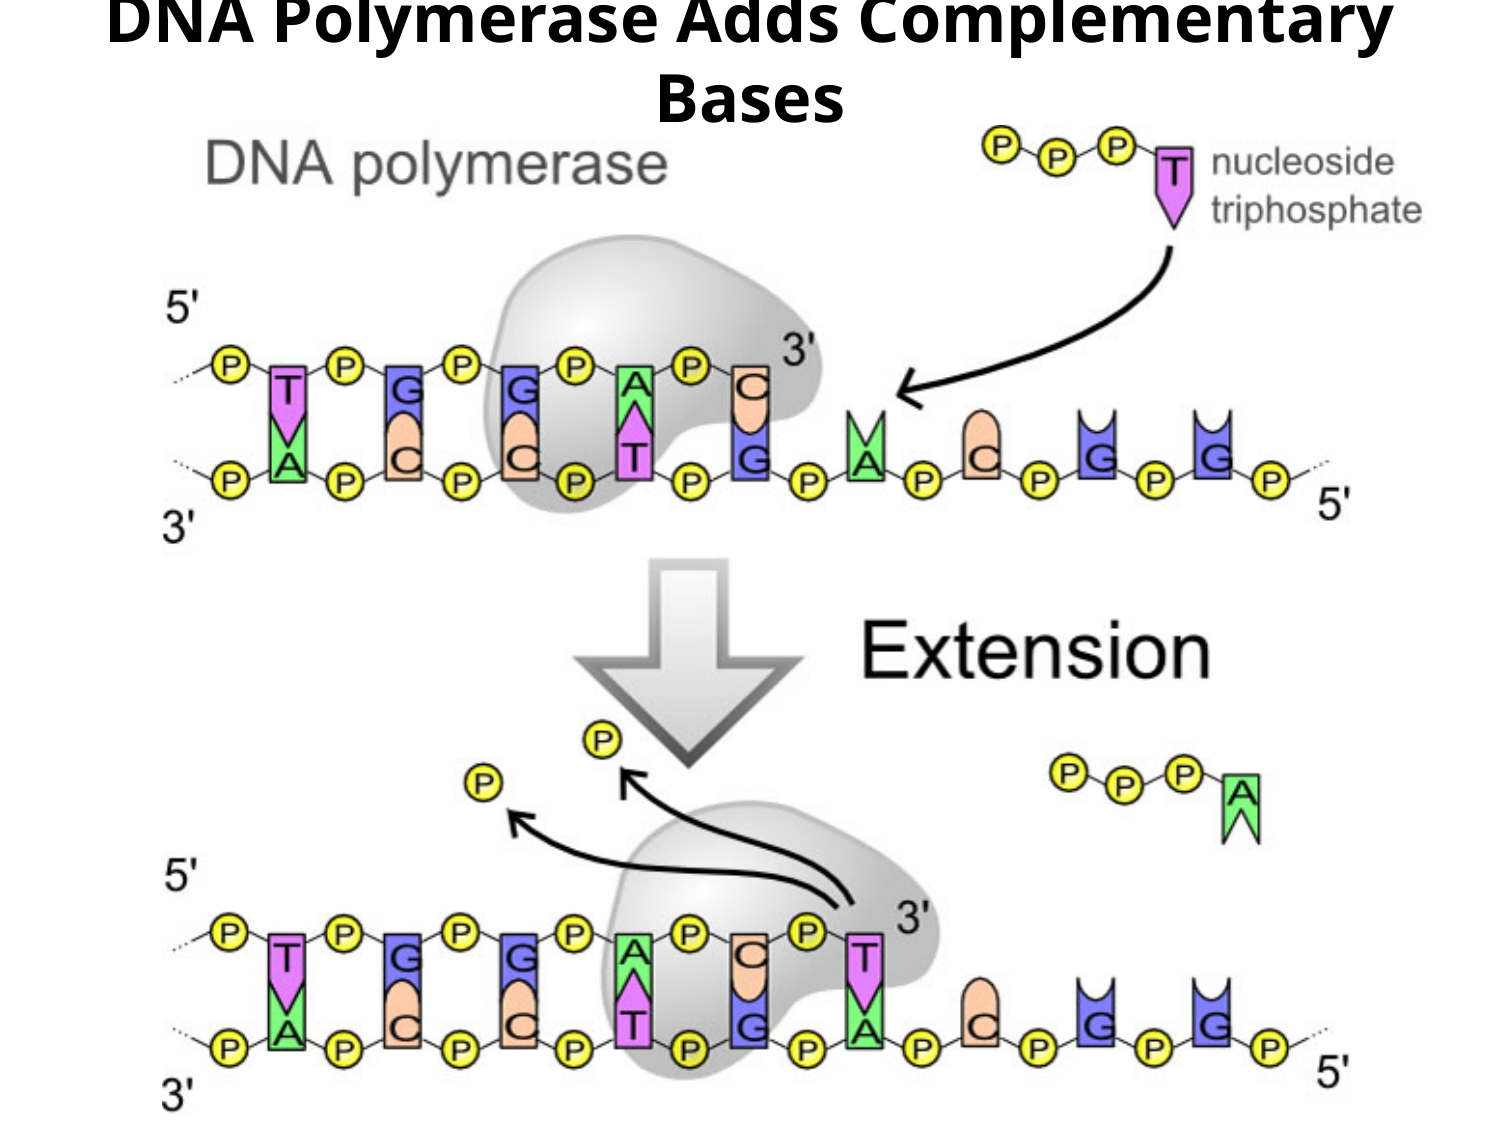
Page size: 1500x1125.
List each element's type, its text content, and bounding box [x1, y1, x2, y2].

picture [162, 125, 1426, 1125]
title DNA Polymerase Adds Complementary Bases [0, 0, 1500, 113]
